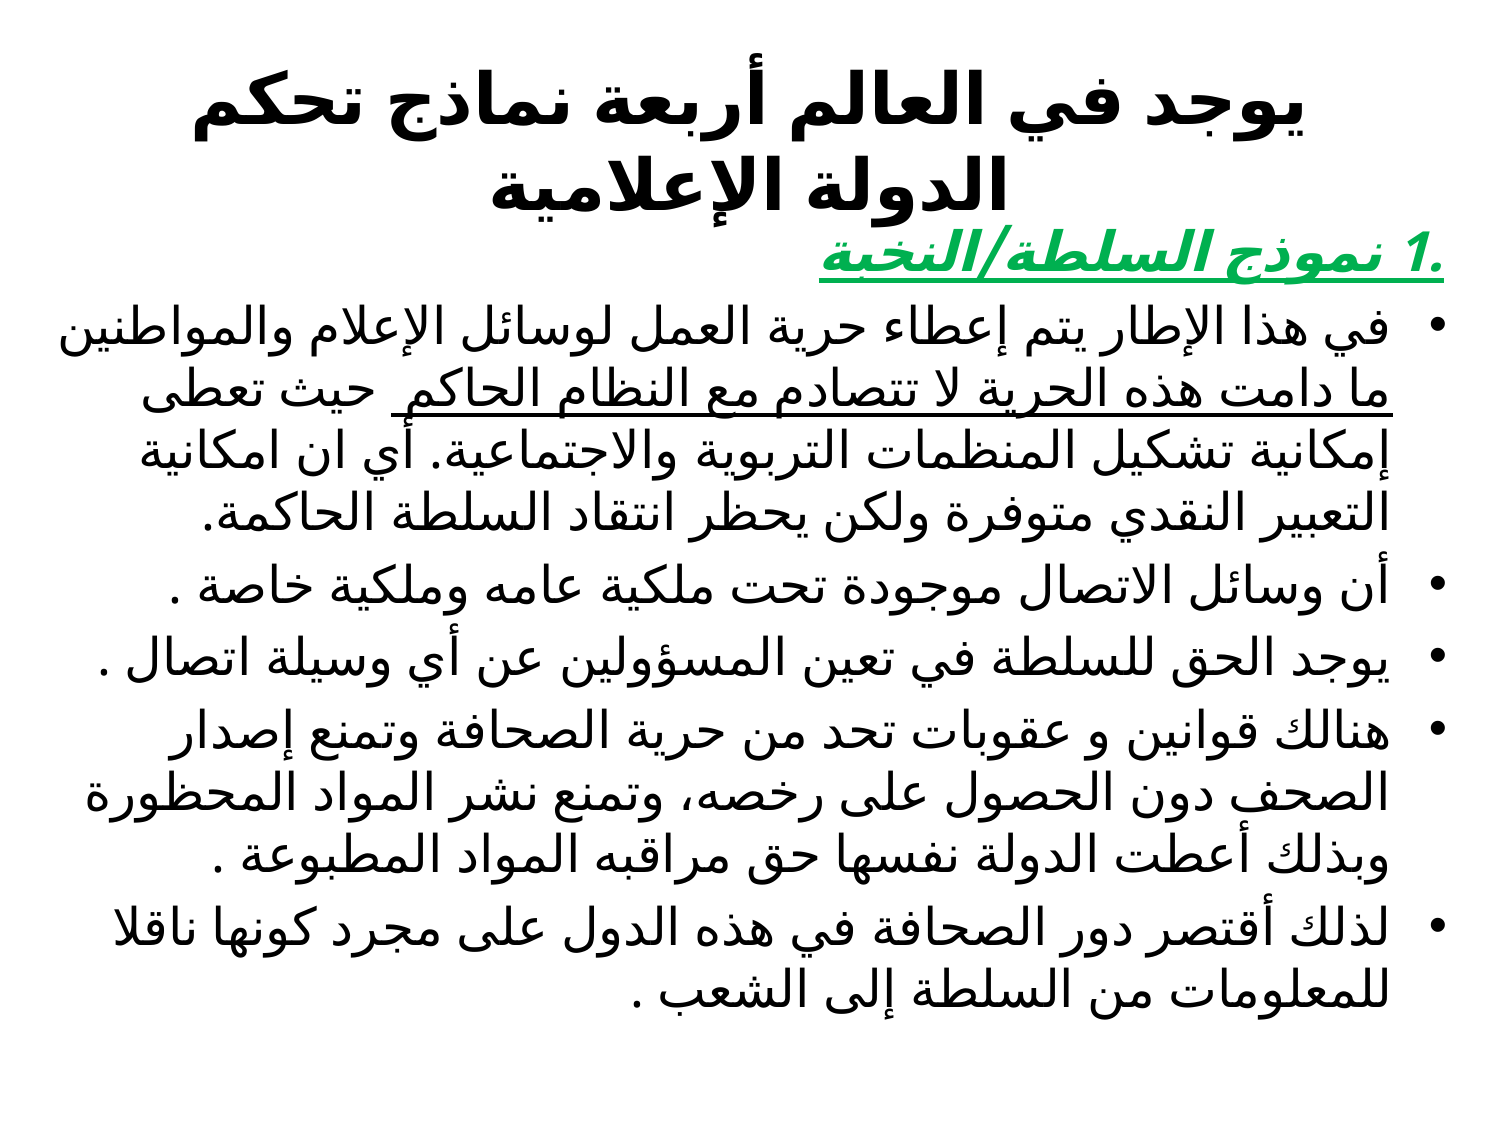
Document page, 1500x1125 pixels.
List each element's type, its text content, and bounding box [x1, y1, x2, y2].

title يوجد في العالم أربعة نماذج تحكم الدولة الإعلامية [75, 45, 1425, 208]
list .1 نموذج السلطة/النخبة في هذا الإطار يتم إعطاء حرية العمل لوسائل الإعلام والمواطنين ما دامت هذه الحرية لا تتصادم مع النظام الحاكم حيث تعطى إمكانية تشكيل المنظمات التربوية والاجتماعية. أي ان امكانية التعبير النقدي متوفرة ولكن يحظر انتقاد السلطة الحاكمة. أن وسائل الاتصال موجودة تحت ملكية عامه وملكية خاصة . يوجد الحق للسلطة في تعين المسؤولين عن أي وسيلة اتصال . هنالك قوانين و عقوبات تحد من حرية الصحافة وتمنع إصدار الصحف دون الحصول على رخصه، وتمنع نشر المواد المحظورة وبذلك أعطت الدولة نفسها حق مراقبه المواد المطبوعة . لذلك أقتصر دور الصحافة في هذه الدول على مجرد كونها ناقلا للمعلومات من السلطة إلى الشعب . [29, 208, 1459, 1083]
